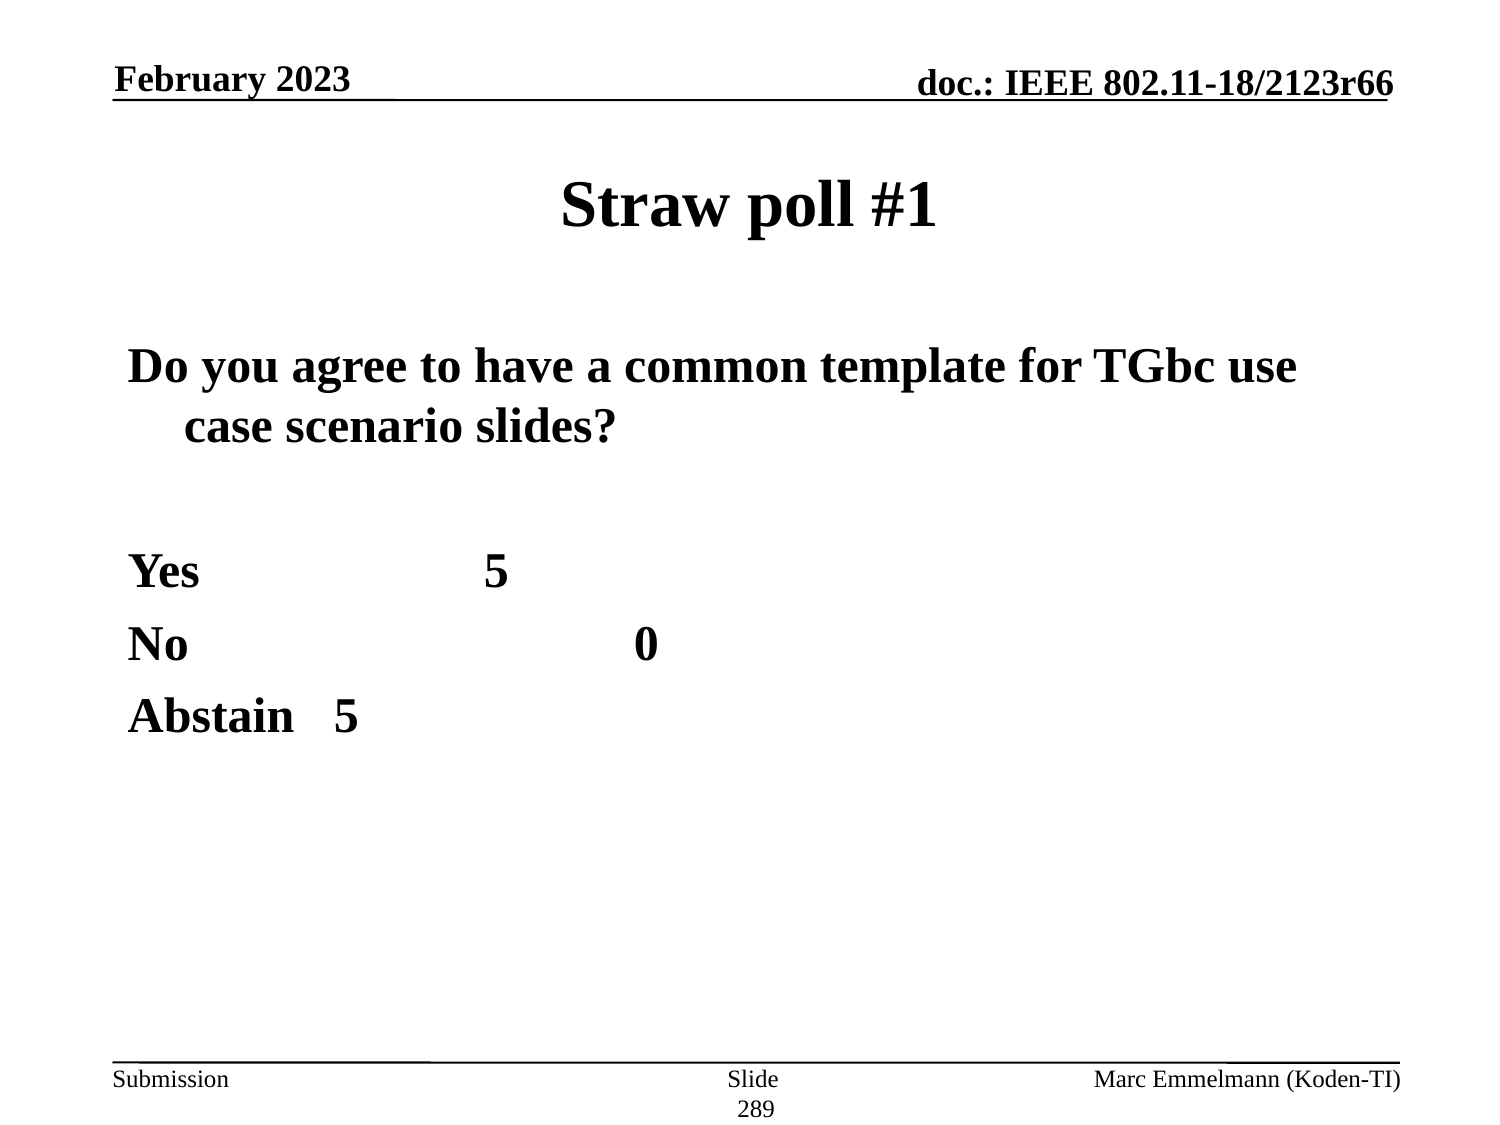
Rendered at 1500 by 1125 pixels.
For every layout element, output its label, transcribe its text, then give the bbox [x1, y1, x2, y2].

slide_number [114, 54, 423, 100]
list Do you agree to have a common template for TGbc use case scenario slides? Yes 5 No 0 Abstain 5 [112, 324, 1388, 1000]
footer Marc Emmelmann (Koden-TI) [878, 1061, 1402, 1093]
slide_number Slide 289 [712, 1061, 800, 1123]
title Straw poll #1 [112, 112, 1388, 288]
